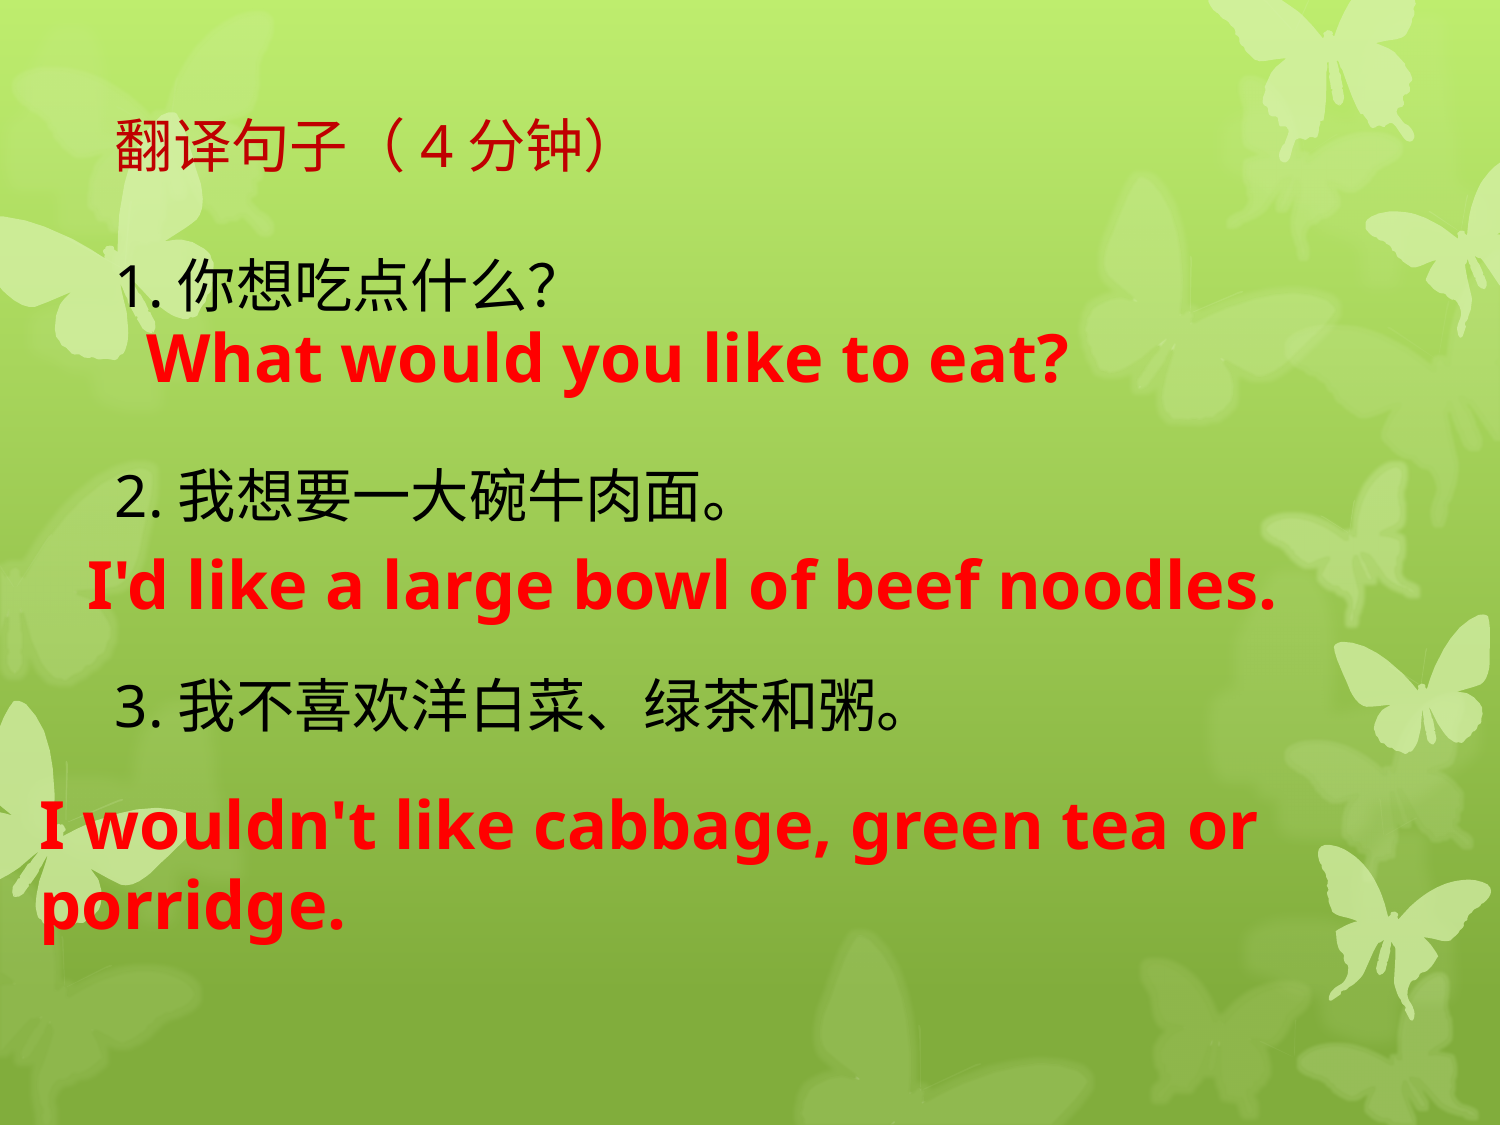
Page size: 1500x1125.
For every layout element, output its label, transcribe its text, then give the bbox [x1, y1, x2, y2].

text_box 翻译句子（4分钟） 1.你想吃点什么？ 2.我想要一大碗牛肉面。 3.我不喜欢洋白菜、绿茶和粥。 [100, 631, 1306, 747]
text_box I wouldn't like cabbage, green tea or porridge. [24, 775, 1500, 950]
text_box 翻译句子（4分钟） 1.你想吃点什么？ 2.我想要一大碗牛肉面。 3.我不喜欢洋白菜、绿茶和粥。 [100, 101, 1306, 535]
text_box I'd like a large bowl of beef noodles. [73, 535, 1500, 631]
text_box What would you like to eat? [131, 308, 1306, 404]
